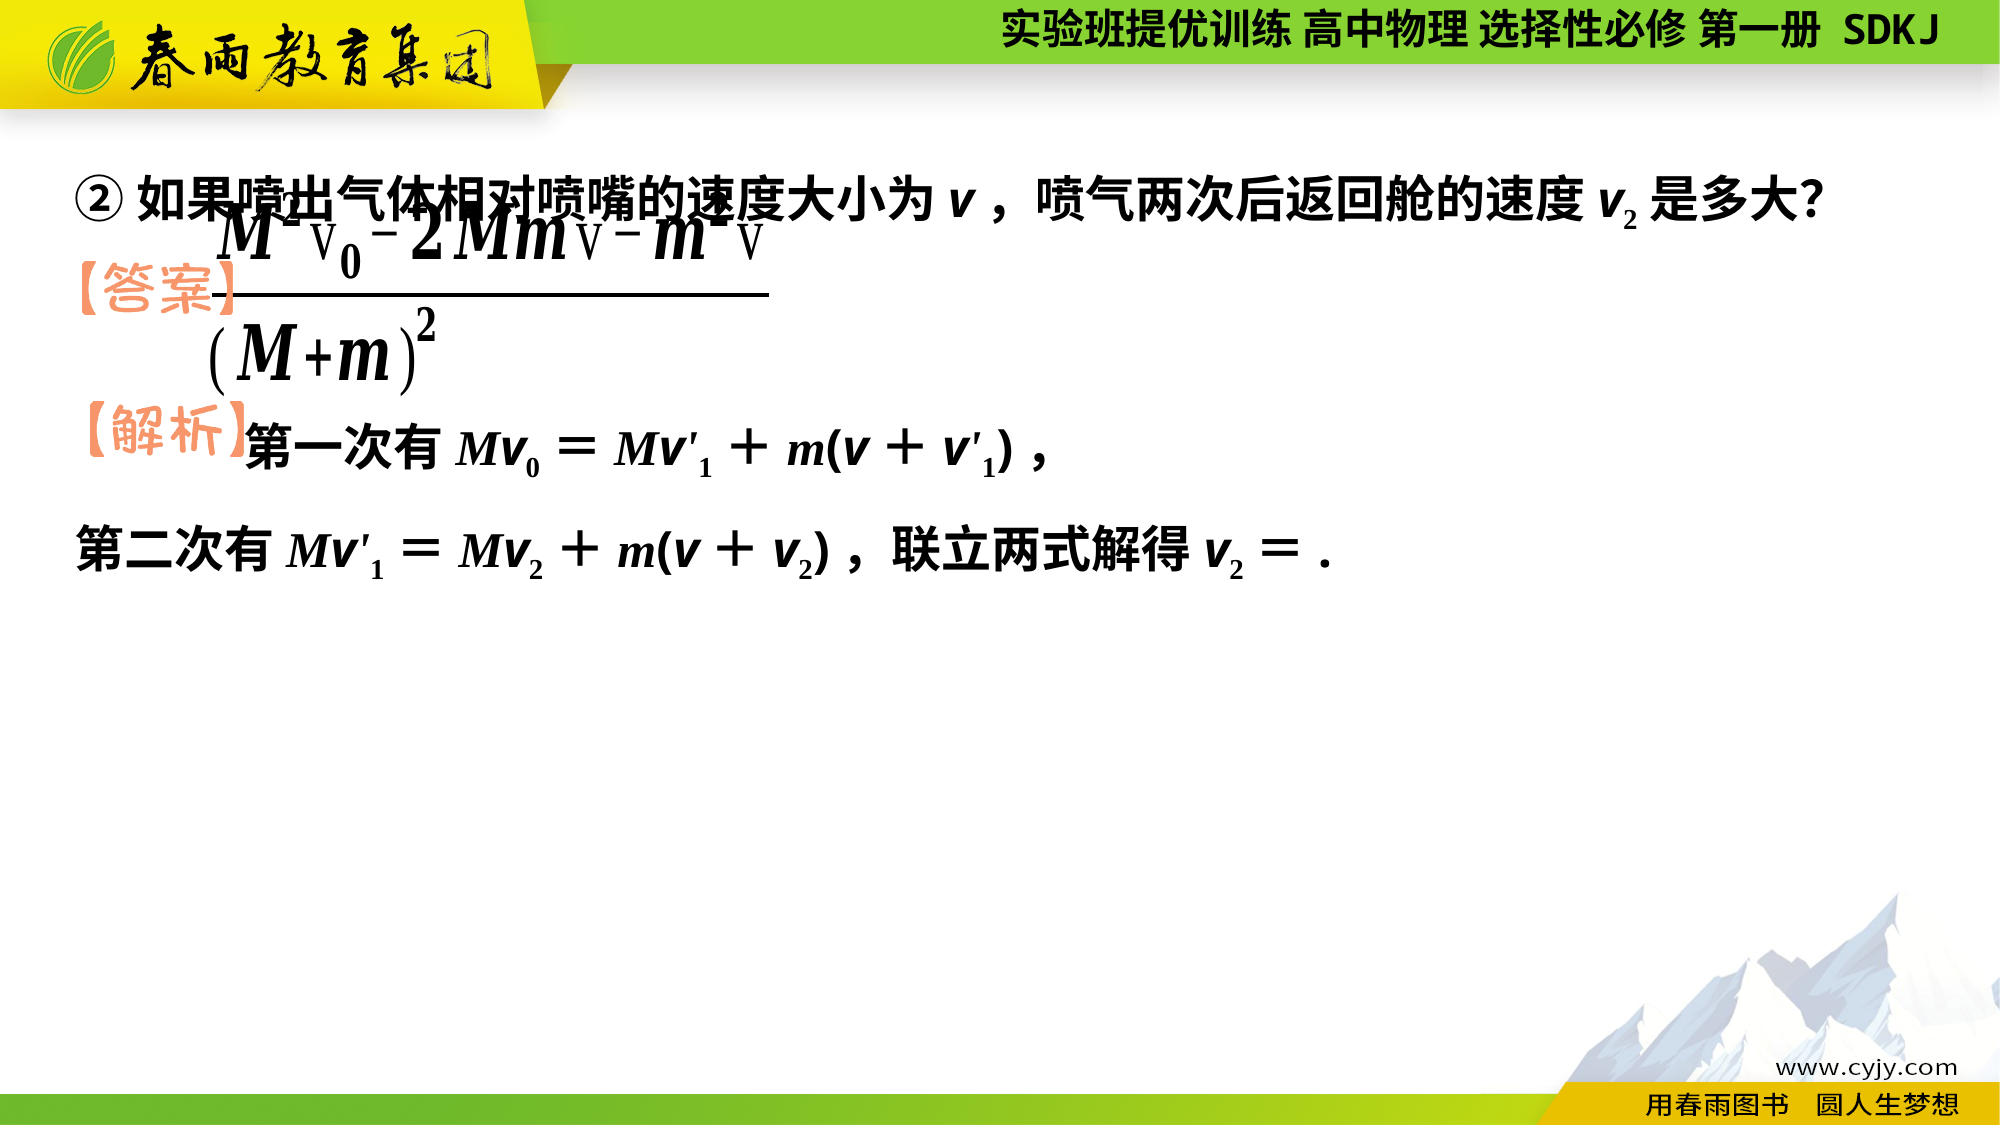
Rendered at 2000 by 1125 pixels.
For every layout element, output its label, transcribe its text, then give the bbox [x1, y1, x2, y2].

picture [0, 0, 2000, 1125]
list ②如果喷出气体相对喷嘴的速度大小为v，喷气两次后返回舱的速度v2是多大？ [59, 125, 1944, 222]
